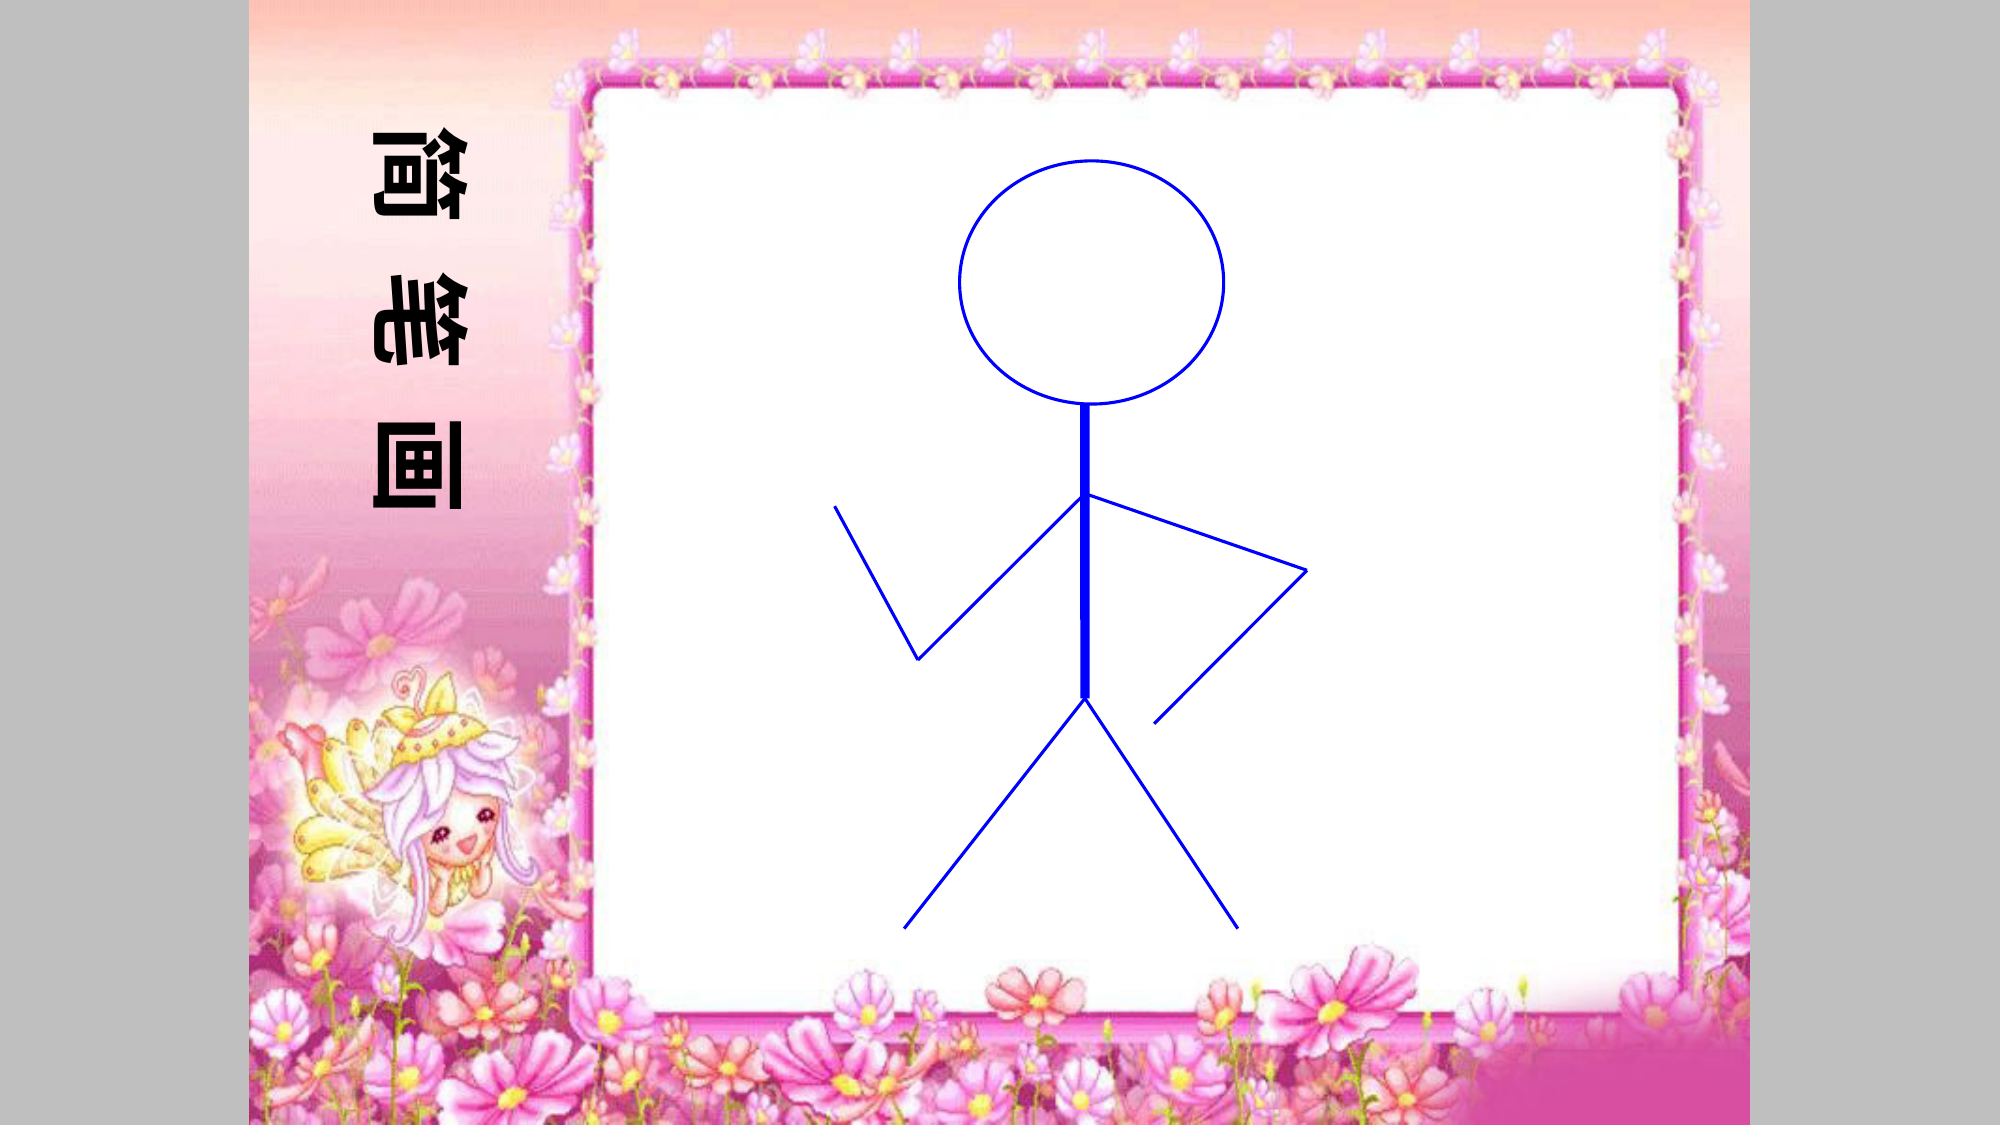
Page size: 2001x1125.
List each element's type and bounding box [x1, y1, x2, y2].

text_box [834, 160, 1308, 929]
picture [249, 0, 1751, 1125]
